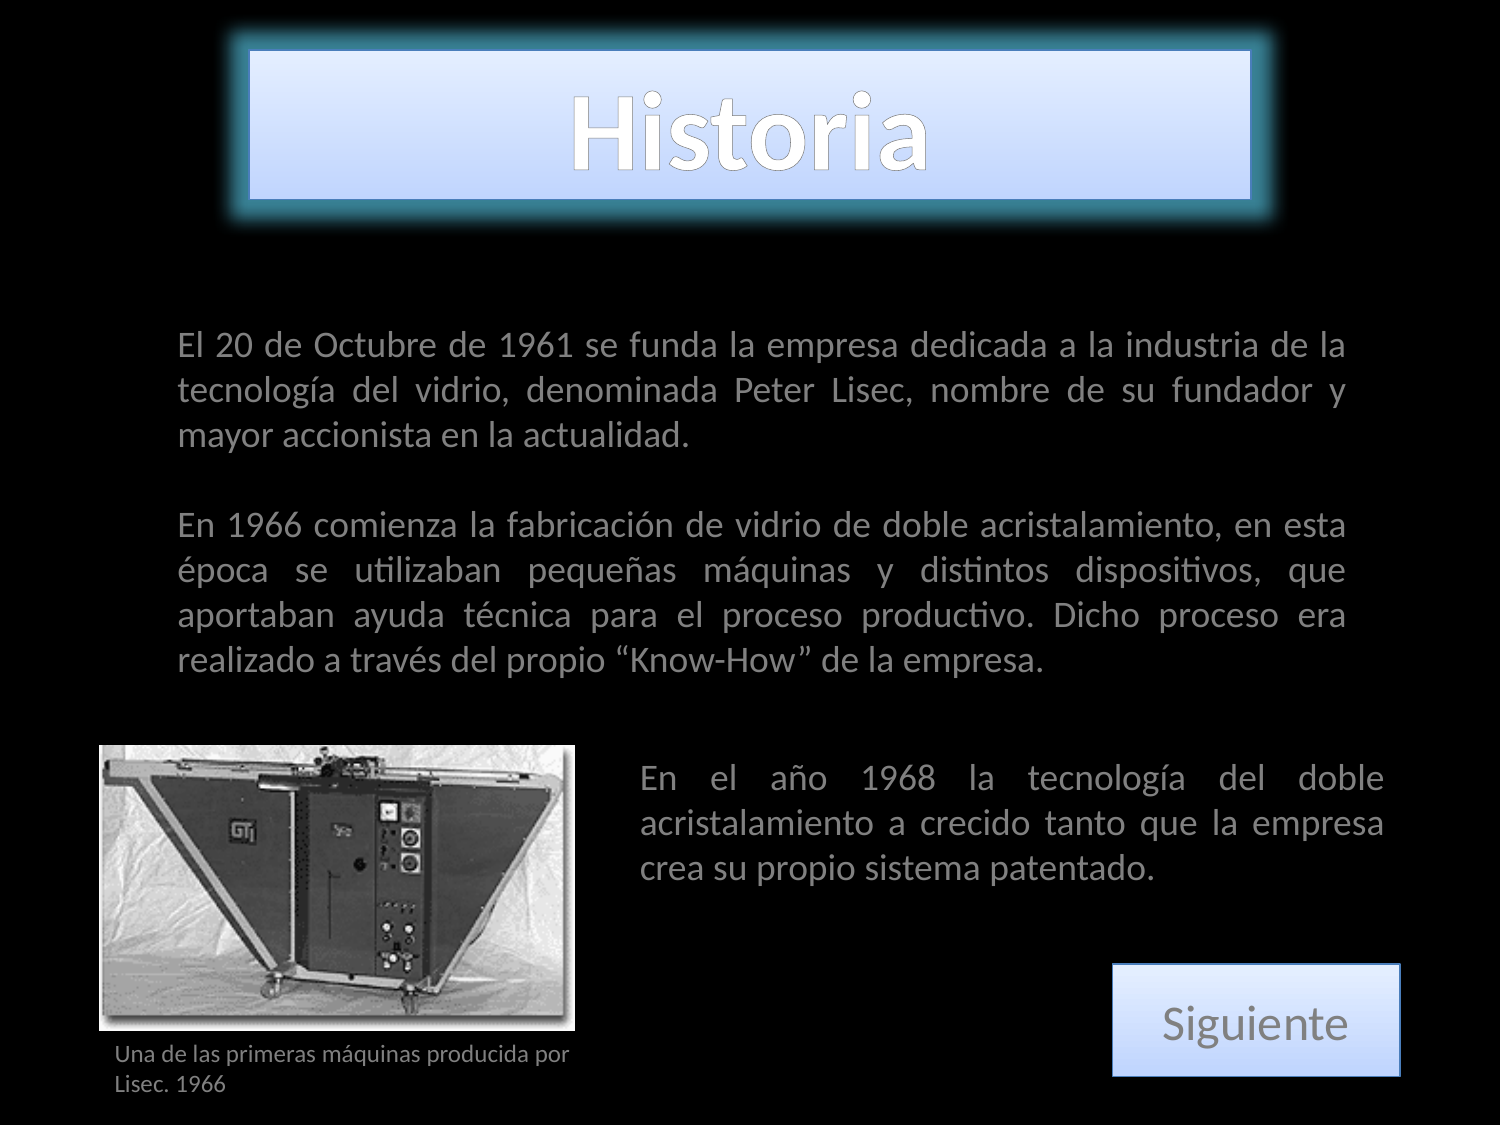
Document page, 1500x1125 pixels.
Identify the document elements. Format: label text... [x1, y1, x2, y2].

text_box Siguiente [1112, 963, 1401, 1077]
text_box El 20 de Octubre de 1961 se funda la empresa dedicada a la industria de la tecnología del vidrio, denominada Peter Lisec, nombre de su fundador y mayor accionista en la actualidad. En 1966 comienza la fabricación de vidrio de doble acristalamiento, en esta época se utilizaban pequeñas máquinas y distintos dispositivos, que aportaban ayuda técnica para el proceso productivo. Dicho proceso era realizado a través del propio “Know-How” de la empresa. [162, 312, 1363, 688]
text_box Historia [248, 49, 1252, 200]
text_box En el año 1968 la tecnología del doble acristalamiento a crecido tanto que la empresa crea su propio sistema patentado. [624, 745, 1400, 895]
picture [99, 745, 576, 1031]
text_box Una de las primeras máquinas producida por Lisec. 1966 [99, 1030, 625, 1105]
